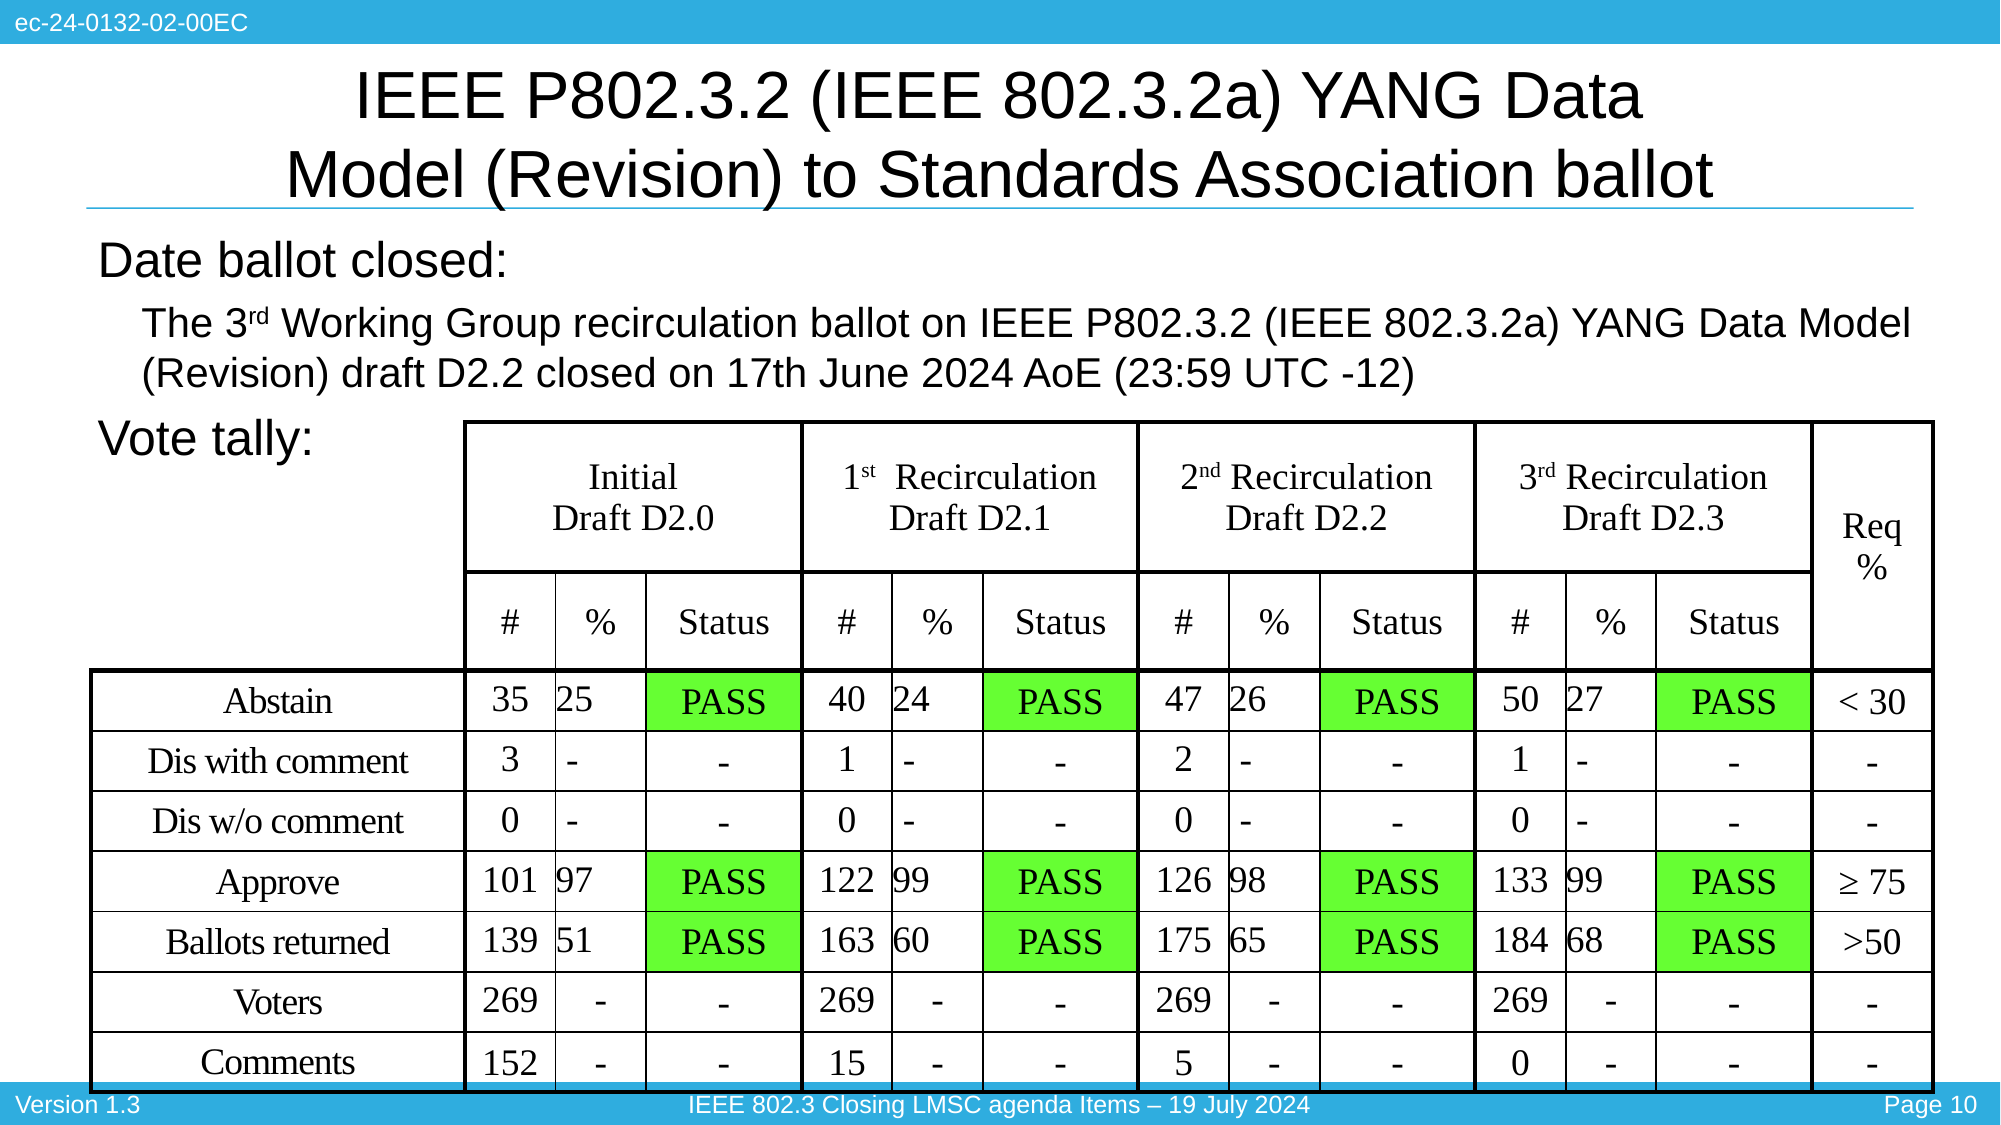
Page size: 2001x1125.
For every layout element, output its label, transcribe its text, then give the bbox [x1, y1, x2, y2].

table_cell - [1567, 792, 1655, 850]
table_cell 2 [1140, 732, 1228, 790]
table_cell - [647, 973, 800, 1031]
table_cell 24 [893, 673, 982, 730]
table_cell 25 [556, 673, 645, 730]
table_header 2nd Recirculation Draft D2.2 [1140, 424, 1473, 570]
table_cell - [1657, 732, 1810, 790]
table_cell 47 [1140, 673, 1228, 730]
table_cell PASS [647, 673, 800, 730]
table_cell PASS [1321, 912, 1473, 971]
table_cell 269 [804, 973, 891, 1031]
table_cell - [1657, 792, 1810, 850]
table_cell # [1477, 574, 1565, 668]
table_cell 68 [1567, 912, 1655, 971]
table_cell - [893, 1033, 982, 1090]
table_cell Abstain [93, 673, 463, 730]
table_cell - [1814, 1033, 1931, 1090]
table_cell # [804, 574, 891, 668]
table_cell 65 [1230, 912, 1319, 971]
table_cell Ballots returned [93, 912, 463, 971]
table_cell - [1321, 792, 1473, 850]
table_header [91, 422, 463, 668]
table_cell - [1321, 973, 1473, 1031]
table_cell Dis with comment [93, 732, 463, 790]
table_cell 3 [467, 732, 555, 790]
table_cell # [1140, 574, 1228, 668]
table_cell - [647, 792, 800, 850]
table_cell PASS [1657, 673, 1810, 730]
table_cell PASS [984, 673, 1136, 730]
table_cell 51 [556, 912, 645, 971]
table_cell 35 [467, 673, 555, 730]
table_cell - [1657, 1033, 1810, 1090]
table_cell 1 [1477, 732, 1565, 790]
table_cell 26 [1230, 673, 1319, 730]
table_cell Approve [93, 852, 463, 911]
table_cell 5 [1140, 1033, 1228, 1090]
table_cell >50 [1814, 912, 1931, 971]
table_cell 133 [1477, 852, 1565, 911]
table_cell - [1230, 1033, 1319, 1090]
table_header Initial Draft D2.0 [467, 424, 800, 570]
table_cell - [893, 732, 982, 790]
table_cell 1 [804, 732, 891, 790]
table_cell 50 [1477, 673, 1565, 730]
table_cell 0 [804, 792, 891, 850]
table_cell - [1814, 973, 1931, 1031]
table_header 1st Recirculation Draft D2.1 [804, 424, 1136, 570]
table_cell 15 [804, 1033, 891, 1090]
table_cell - [647, 732, 800, 790]
table_header Req % [1814, 424, 1931, 668]
table_cell - [984, 1033, 1136, 1090]
table_cell - [556, 973, 645, 1031]
table_cell 99 [893, 852, 982, 911]
table_cell - [984, 732, 1136, 790]
table_cell Voters [93, 973, 463, 1031]
table_cell 60 [893, 912, 982, 971]
table_cell 98 [1230, 852, 1319, 911]
table_cell 0 [1477, 792, 1565, 850]
table_cell 97 [556, 852, 645, 911]
table_cell % [1230, 574, 1319, 668]
table_cell Comments [93, 1033, 463, 1090]
table_cell - [984, 973, 1136, 1031]
table_cell - [1567, 1033, 1655, 1090]
table_cell 269 [1477, 973, 1565, 1031]
table_cell - [1567, 973, 1655, 1031]
table_cell Dis w/o comment [93, 792, 463, 850]
table_cell % [1567, 574, 1655, 668]
table_cell Status [1321, 574, 1473, 668]
table_cell 269 [1140, 973, 1228, 1031]
table_cell Status [1657, 574, 1810, 668]
table_cell 0 [467, 792, 555, 850]
table_cell - [556, 792, 645, 850]
table_cell - [1321, 1033, 1473, 1090]
table_cell 27 [1567, 673, 1655, 730]
table_cell % [893, 574, 982, 668]
table_cell ≥ 75 [1814, 852, 1931, 911]
table_cell 99 [1567, 852, 1655, 911]
table_cell 175 [1140, 912, 1228, 971]
table_header 3rd Recirculation Draft D2.3 [1477, 424, 1810, 570]
table_cell 126 [1140, 852, 1228, 911]
table_cell - [647, 1033, 800, 1090]
table_cell 184 [1477, 912, 1565, 971]
table_cell - [1230, 732, 1319, 790]
table_cell 0 [1140, 792, 1228, 850]
table_cell # [467, 574, 555, 668]
table_cell - [1321, 732, 1473, 790]
table_cell - [893, 973, 982, 1031]
table_cell - [1814, 732, 1931, 790]
table_cell 139 [467, 912, 555, 971]
table_cell 269 [467, 973, 555, 1031]
table_cell - [1230, 792, 1319, 850]
table_cell - [1567, 732, 1655, 790]
table_cell 0 [1477, 1033, 1565, 1090]
table_cell Status [984, 574, 1136, 668]
table_cell 163 [804, 912, 891, 971]
table_cell - [893, 792, 982, 850]
table_cell 101 [467, 852, 555, 911]
table_cell < 30 [1814, 673, 1931, 730]
table_cell PASS [1657, 912, 1810, 971]
table_cell PASS [1321, 673, 1473, 730]
table_cell - [1230, 973, 1319, 1031]
table_cell PASS [984, 852, 1136, 911]
title IEEE P802.3.2 (IEEE 802.3.2a) YANG Data Model (Revision) to Standards Association ballot [70, 66, 1930, 197]
table_cell PASS [647, 852, 800, 911]
table_cell Status [647, 574, 800, 668]
table_cell - [556, 1033, 645, 1090]
list Date ballot closed: The 3rd Working Group recirculation ballot on IEEE P802.3.2 (IEEE 802.3.2a) YANG Data Model (Revision) draft D2.2 closed on 17th June 2024 AoE (23:59 UTC -12) Vote tally: [39, 220, 1930, 1059]
table_cell 122 [804, 852, 891, 911]
table_cell PASS [984, 912, 1136, 971]
table_cell PASS [647, 912, 800, 971]
table_cell - [1814, 792, 1931, 850]
table_cell - [556, 732, 645, 790]
table_cell PASS [1657, 852, 1810, 911]
table_cell % [556, 574, 645, 668]
table_cell - [1657, 973, 1810, 1031]
table_cell - [984, 792, 1136, 850]
table_cell 40 [804, 673, 891, 730]
table_cell 152 [467, 1033, 555, 1090]
table_cell PASS [1321, 852, 1473, 911]
